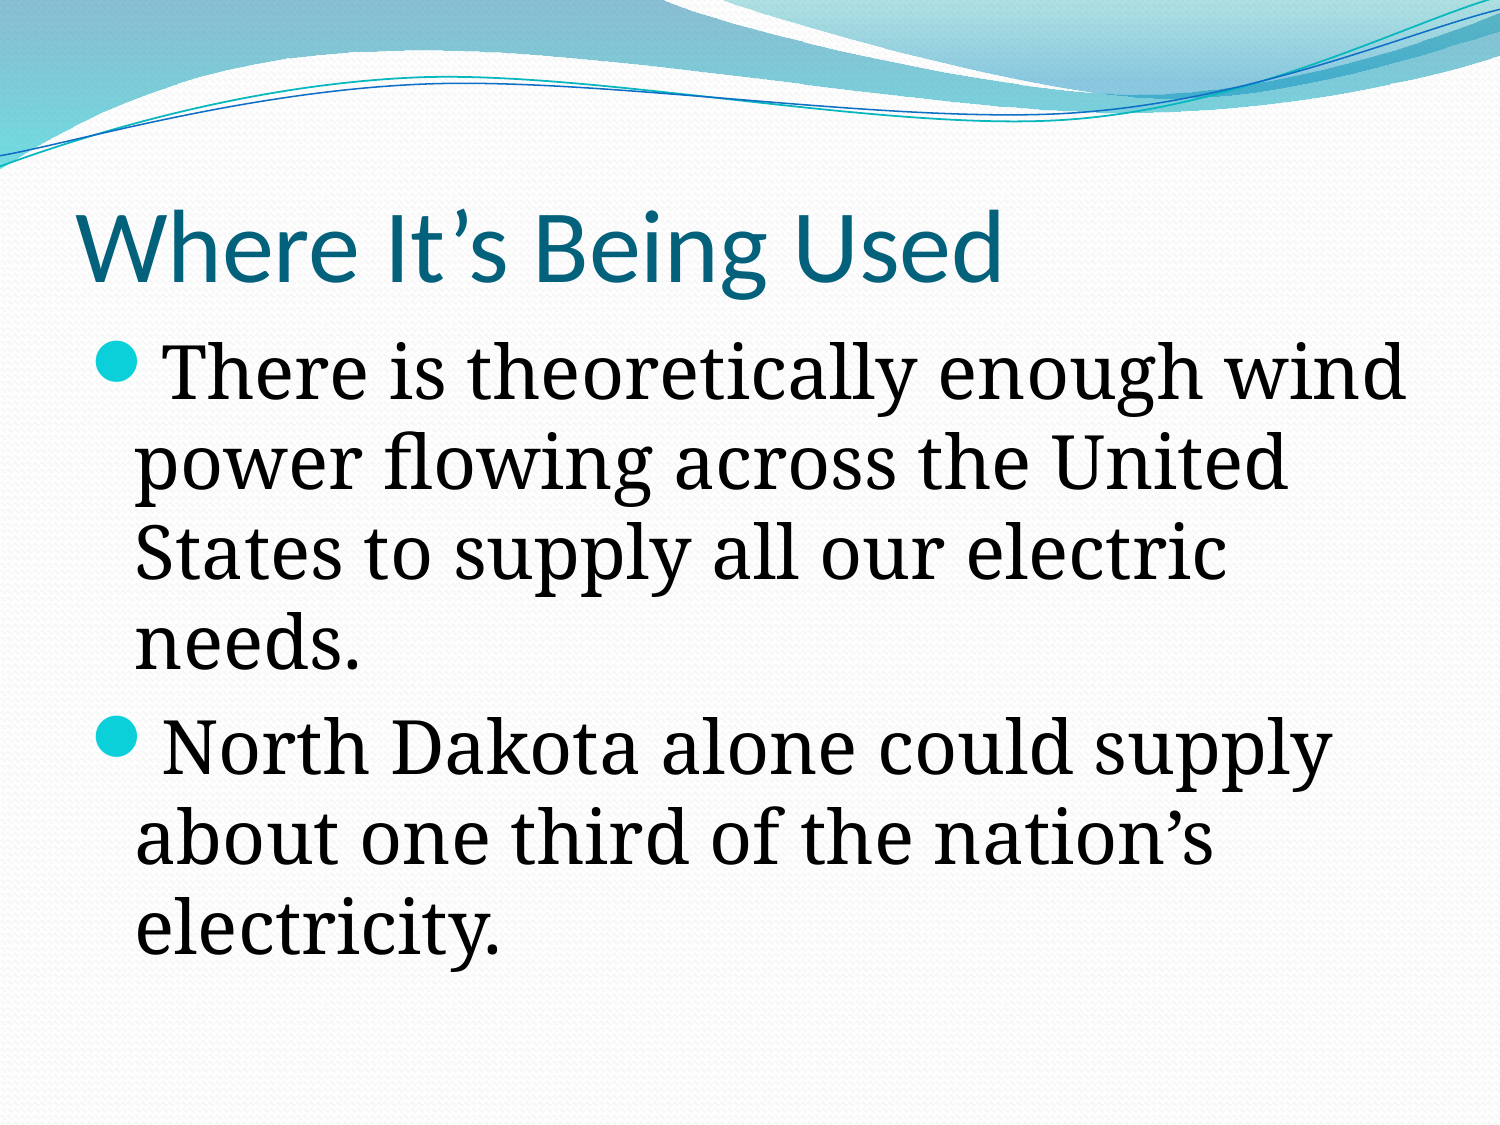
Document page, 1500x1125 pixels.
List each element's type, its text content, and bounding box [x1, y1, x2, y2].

list There is theoretically enough wind power flowing across the United States to supply all our electric needs. North Dakota alone could supply about one third of the nation’s electricity. [75, 317, 1425, 1038]
title Where It’s Being Used [75, 115, 1425, 303]
